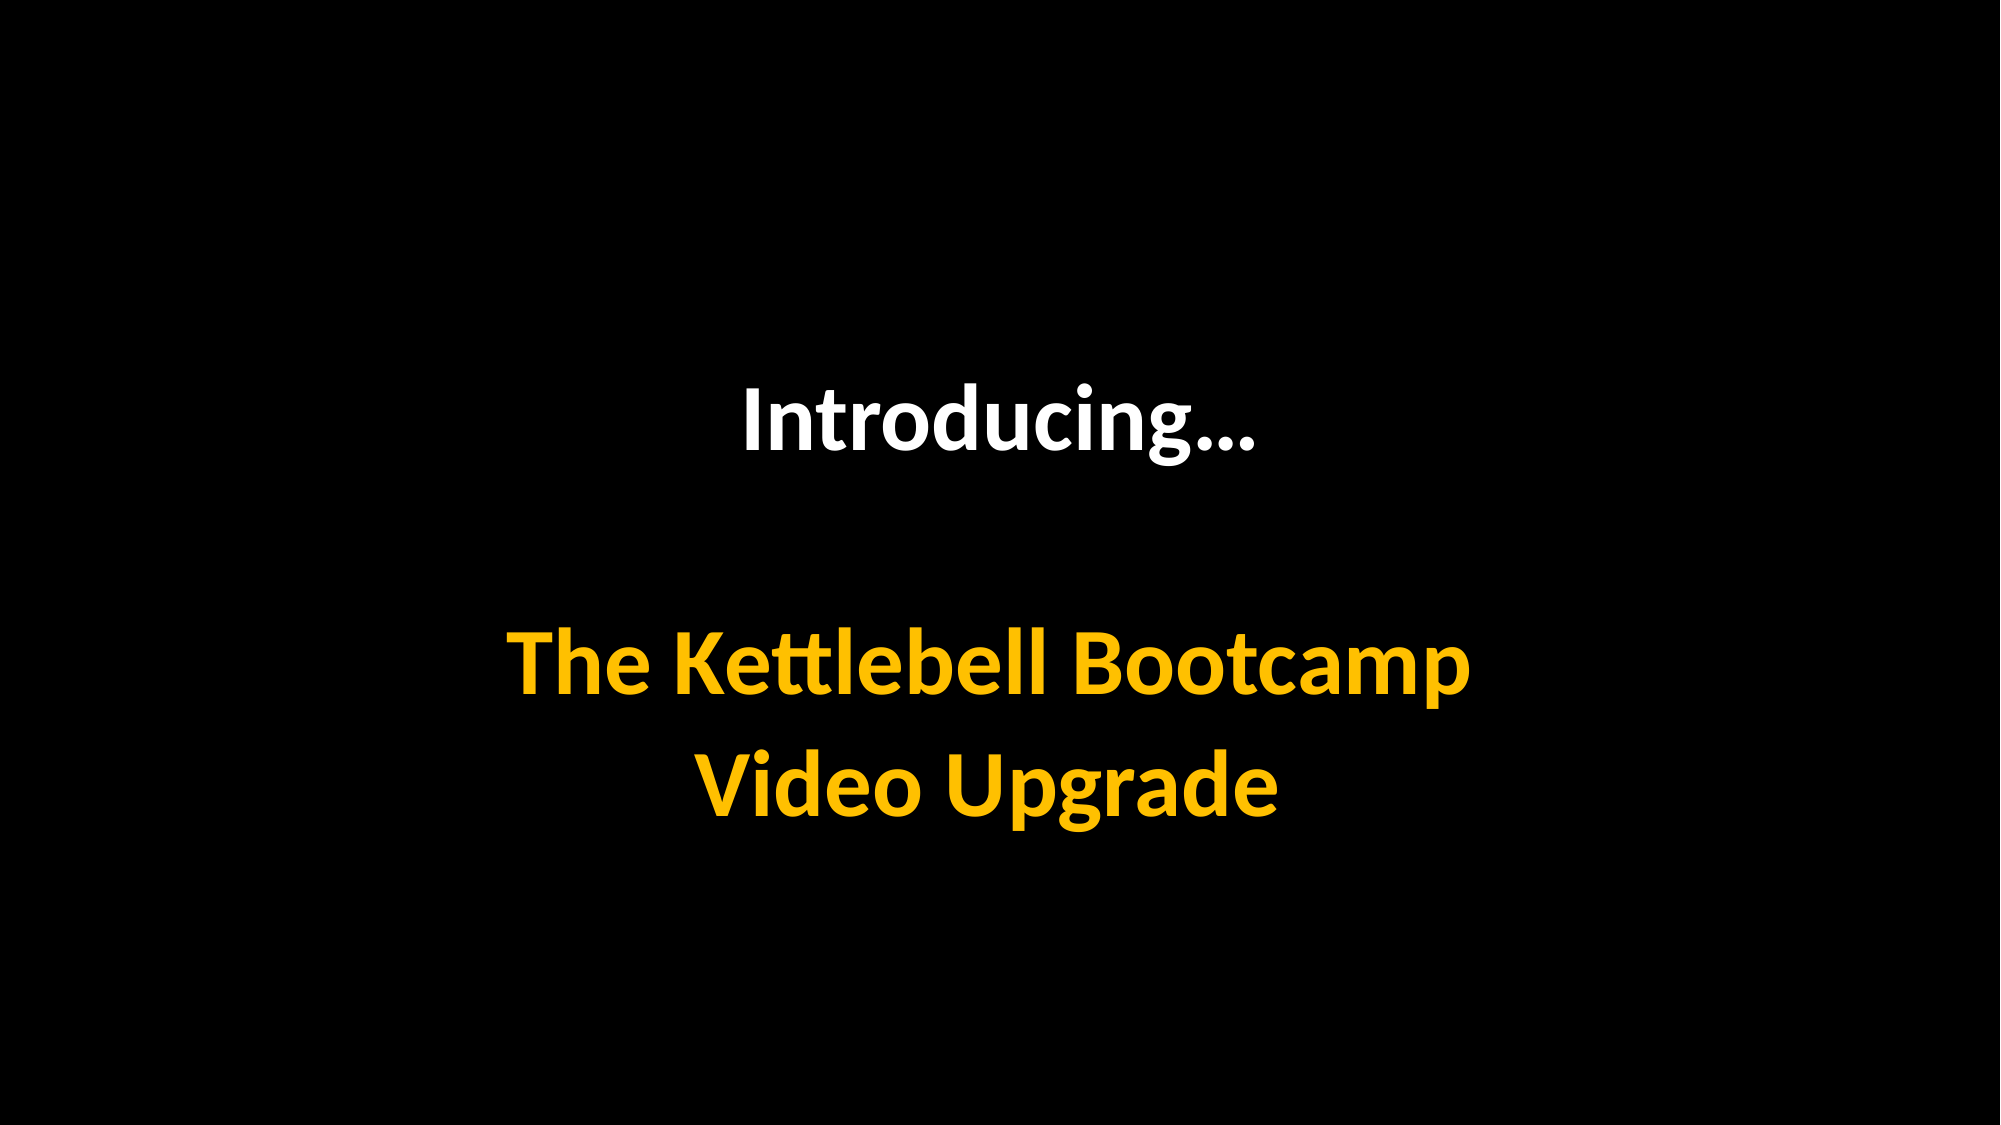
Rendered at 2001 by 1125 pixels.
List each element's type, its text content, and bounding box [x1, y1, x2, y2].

list Introducing… The Kettlebell Bootcamp Video Upgrade. [157, 360, 1844, 848]
